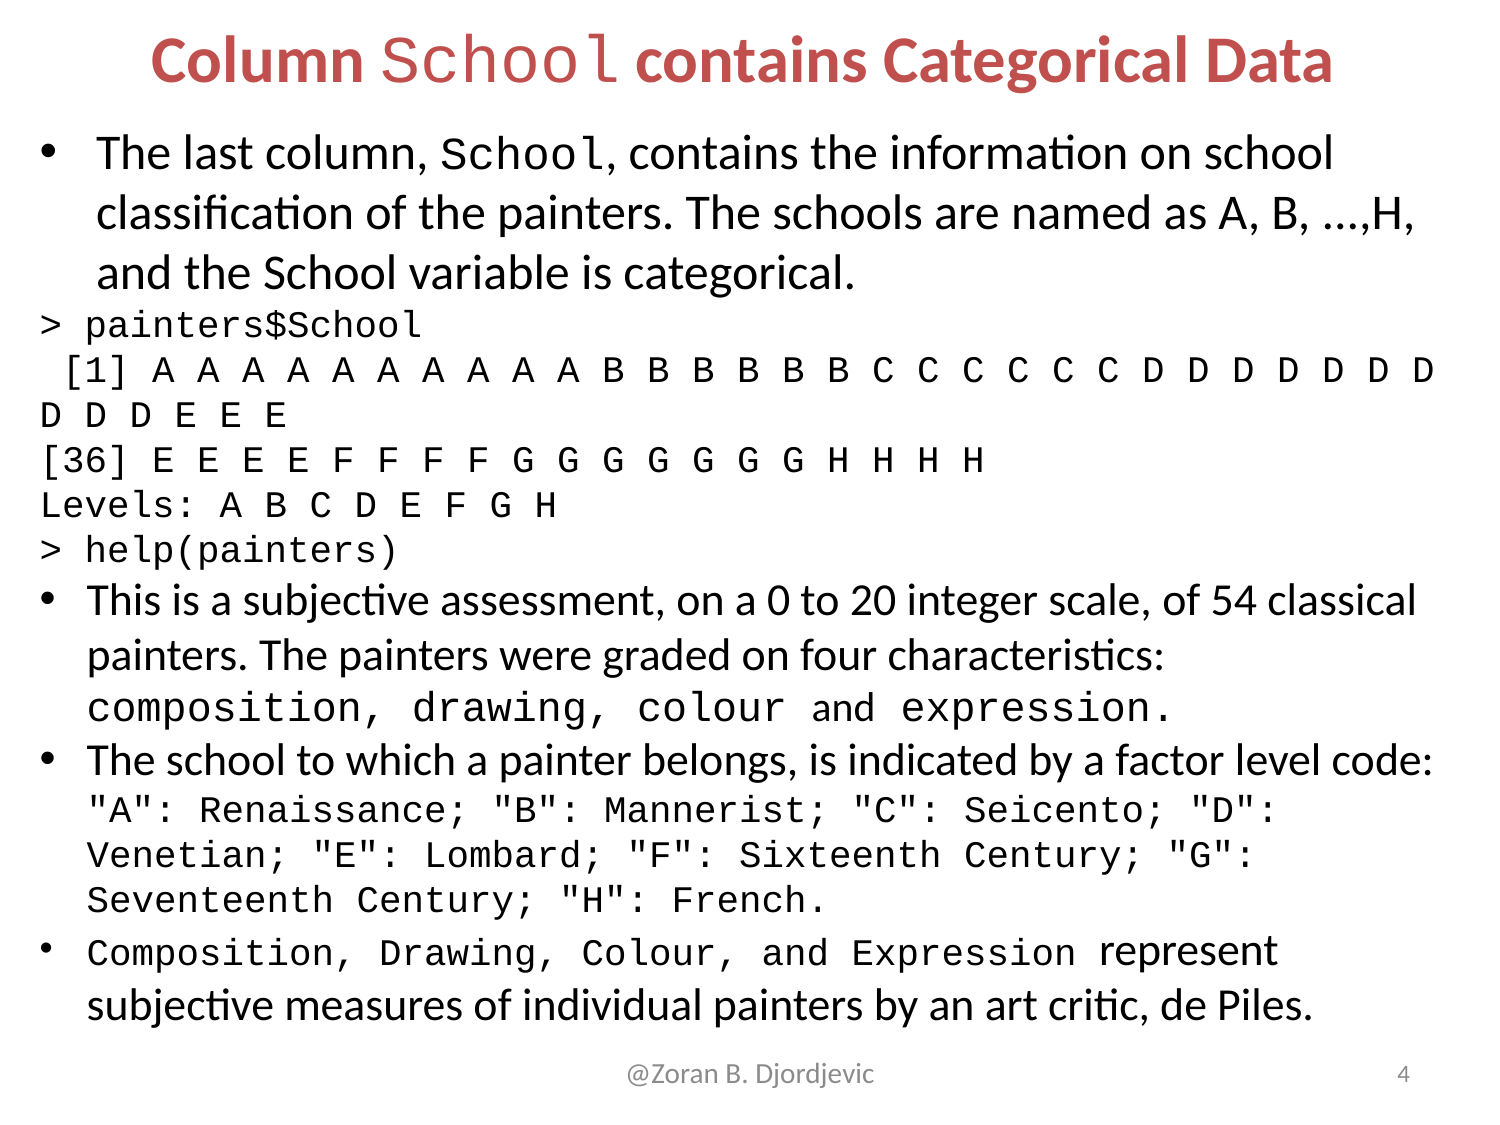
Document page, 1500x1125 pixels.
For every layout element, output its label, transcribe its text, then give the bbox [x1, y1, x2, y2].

footer @Zoran B. Djordjevic [512, 1043, 988, 1100]
text_box The last column, School, contains the information on school classification of the painters. The schools are named as A, B, ...,H, and the School variable is categorical. > painters$School [1] A A A A A A A A A A B B B B B B C C C C C C D D D D D D D D D D E E E [36] E E E E F F F F G G G G G G G H H H H Levels: A B C D E F G H > help(painters) This is a subjective assessment, on a 0 to 20 integer scale, of 54 classical painters. The painters were graded on four characteristics: composition, drawing, colour and expression. The school to which a painter belongs, is indicated by a factor level code: "A": Renaissance; "B": Mannerist; "C": Seicento; "D": Venetian; "E": Lombard; "F": Sixteenth Century; "G": Seventeenth Century; "H": French. Composition, Drawing, Colour, and Expression represent subjective measures of individual painters by an art critic, de Piles. [24, 112, 1463, 1083]
title Column School contains Categorical Data [106, 6, 1382, 107]
slide_number 4 [1074, 1042, 1425, 1103]
